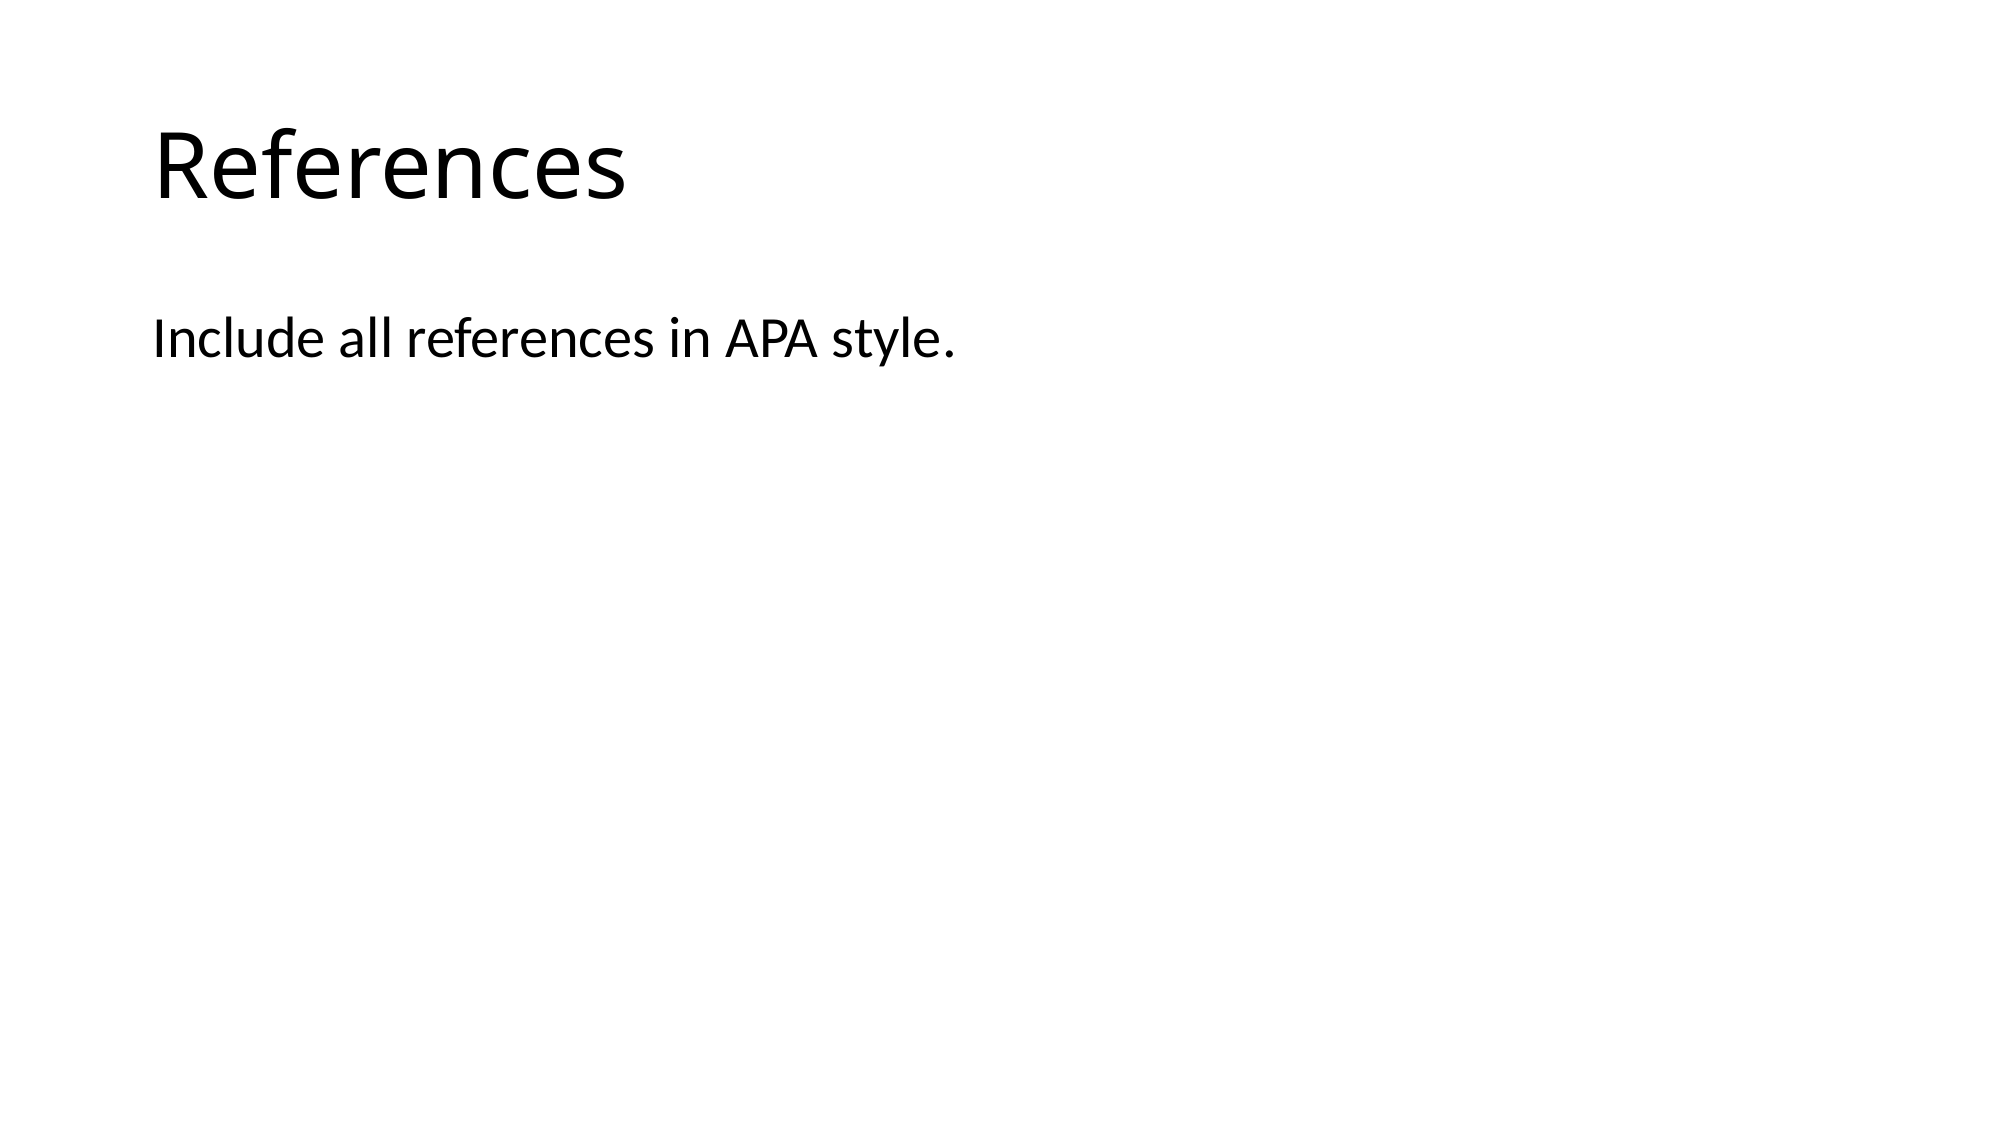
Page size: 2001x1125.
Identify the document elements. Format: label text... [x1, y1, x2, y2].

title References [137, 59, 1863, 278]
list Include all references in APA style. [137, 299, 1863, 1014]
